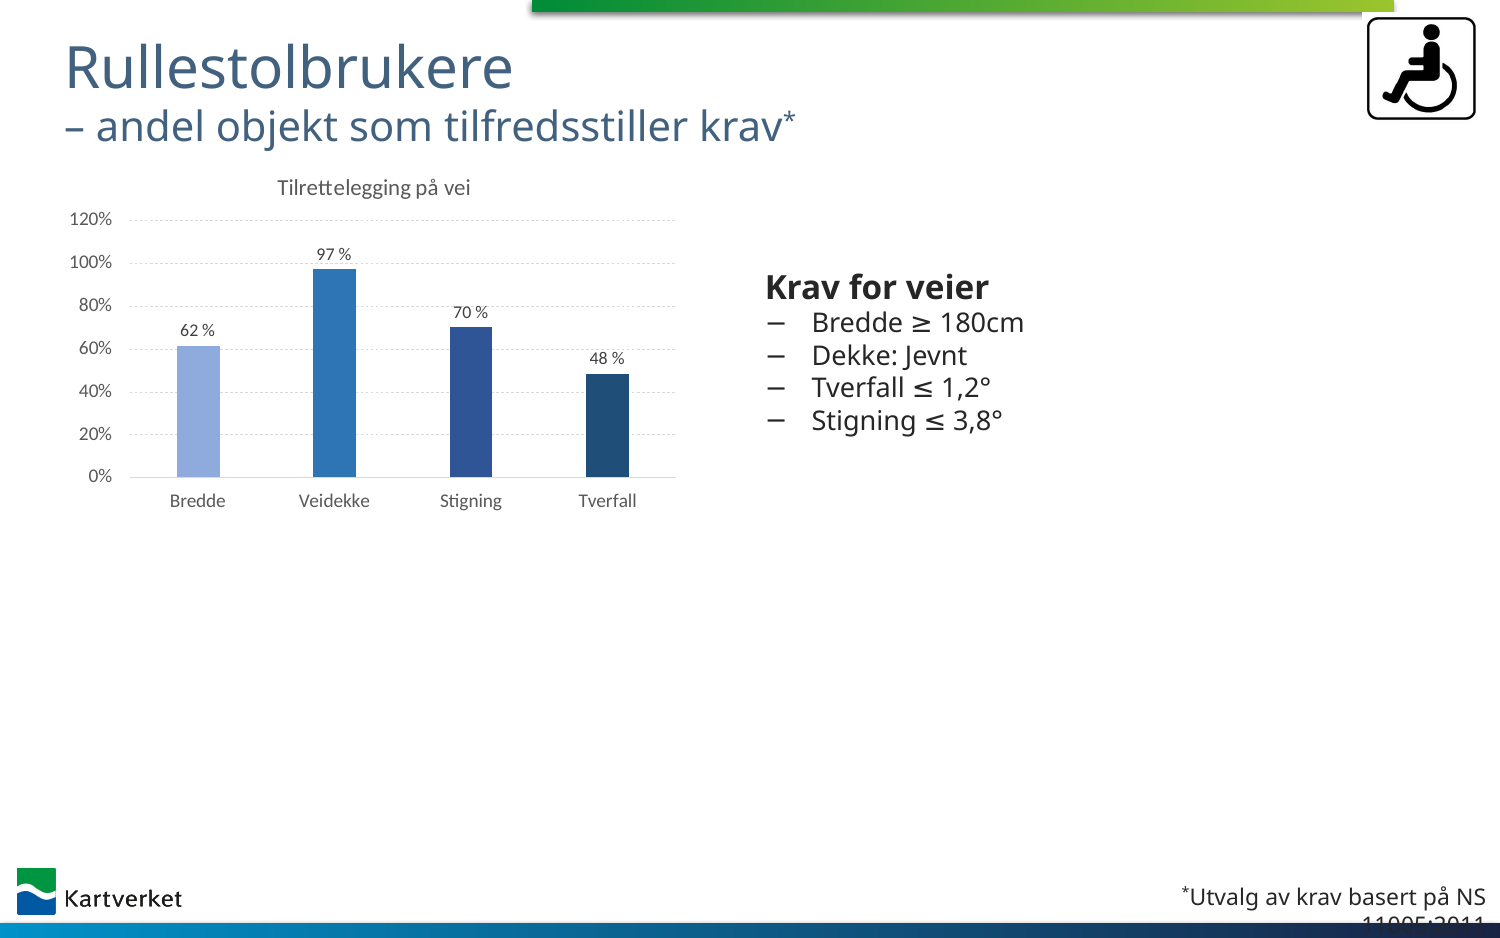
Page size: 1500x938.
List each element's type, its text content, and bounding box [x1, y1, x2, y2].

picture [1362, 12, 1481, 126]
picture [62, 166, 687, 519]
text_box Krav for veier Bredde ≥ 180cm Dekke: Jevnt Tverfall ≤ 1,2° Stigning ≤ 3,8° [750, 258, 1234, 444]
text_box Rullestolbrukere – andel objekt som tilfredsstiller krav* [49, 25, 1431, 158]
text_box *Utvalg av krav basert på NS 11005:2011 [1068, 873, 1500, 938]
